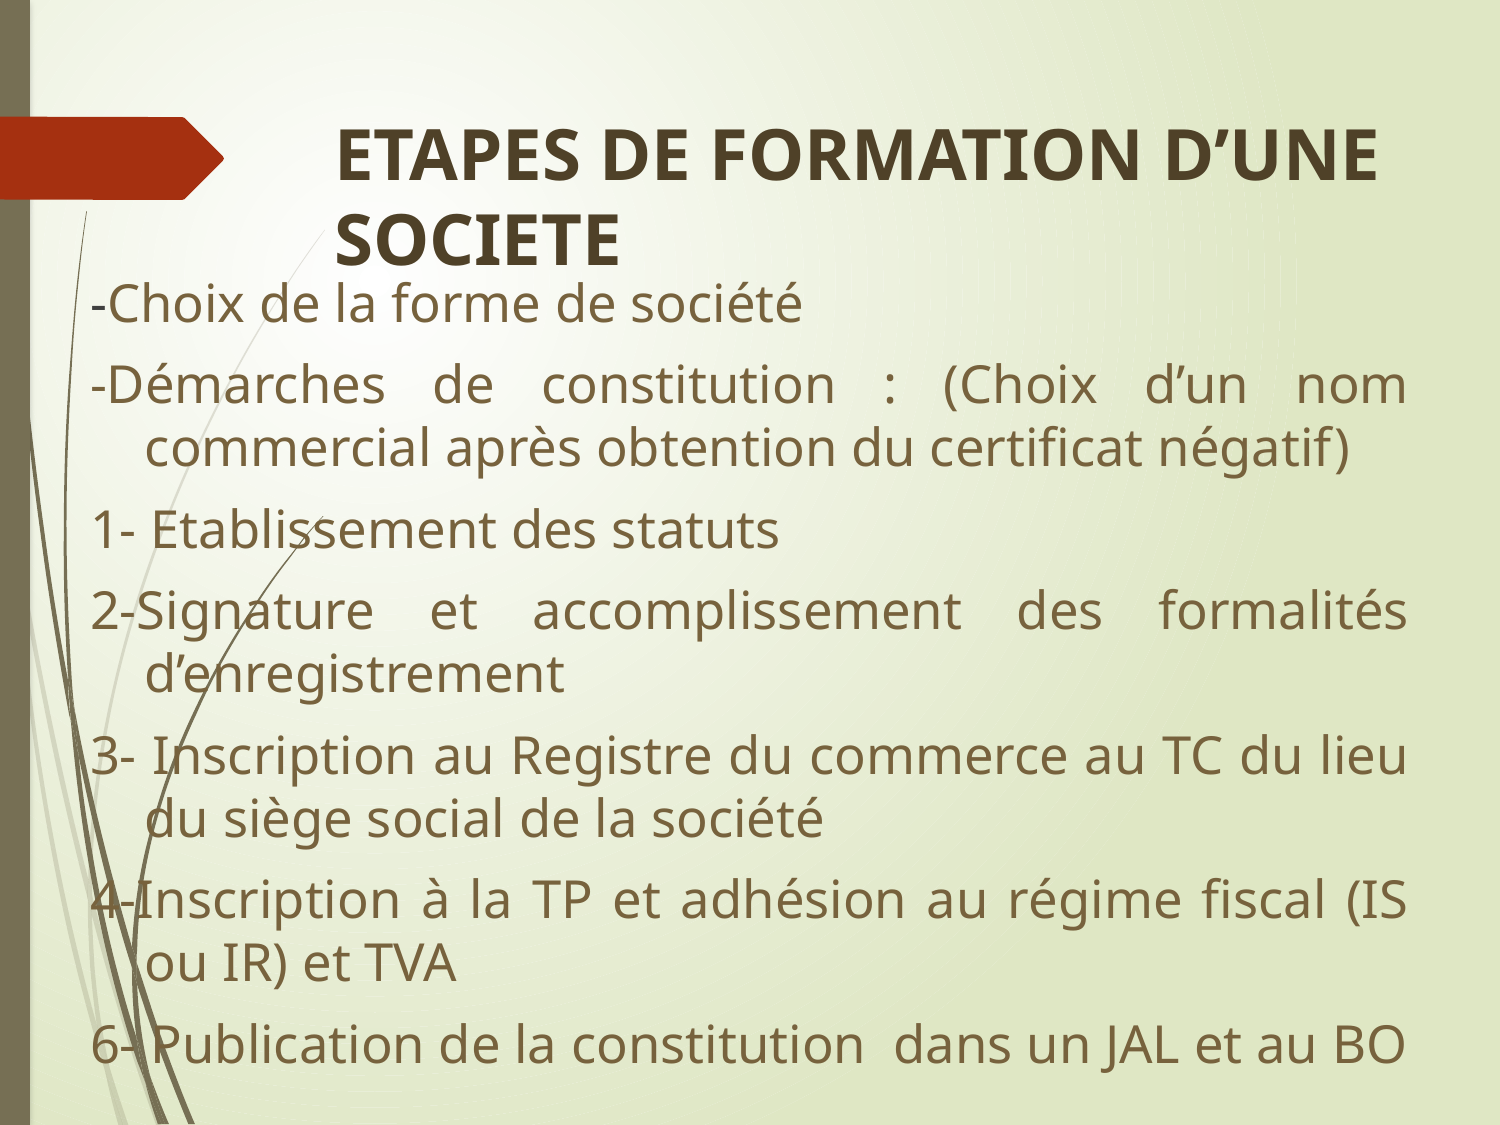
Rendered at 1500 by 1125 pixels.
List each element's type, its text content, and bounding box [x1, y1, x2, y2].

list -Choix de la forme de société -Démarches de constitution : (Choix d’un nom commercial après obtention du certificat négatif) 1- Etablissement des statuts 2-Signature et accomplissement des formalités d’enregistrement 3- Inscription au Registre du commerce au TC du lieu du siège social de la société 4-Inscription à la TP et adhésion au régime fiscal (IS ou IR) et TVA 6- Publication de la constitution dans un JAL et au BO [75, 262, 1425, 1125]
title ETAPES DE FORMATION D’UNE SOCIETE [319, 102, 1400, 262]
